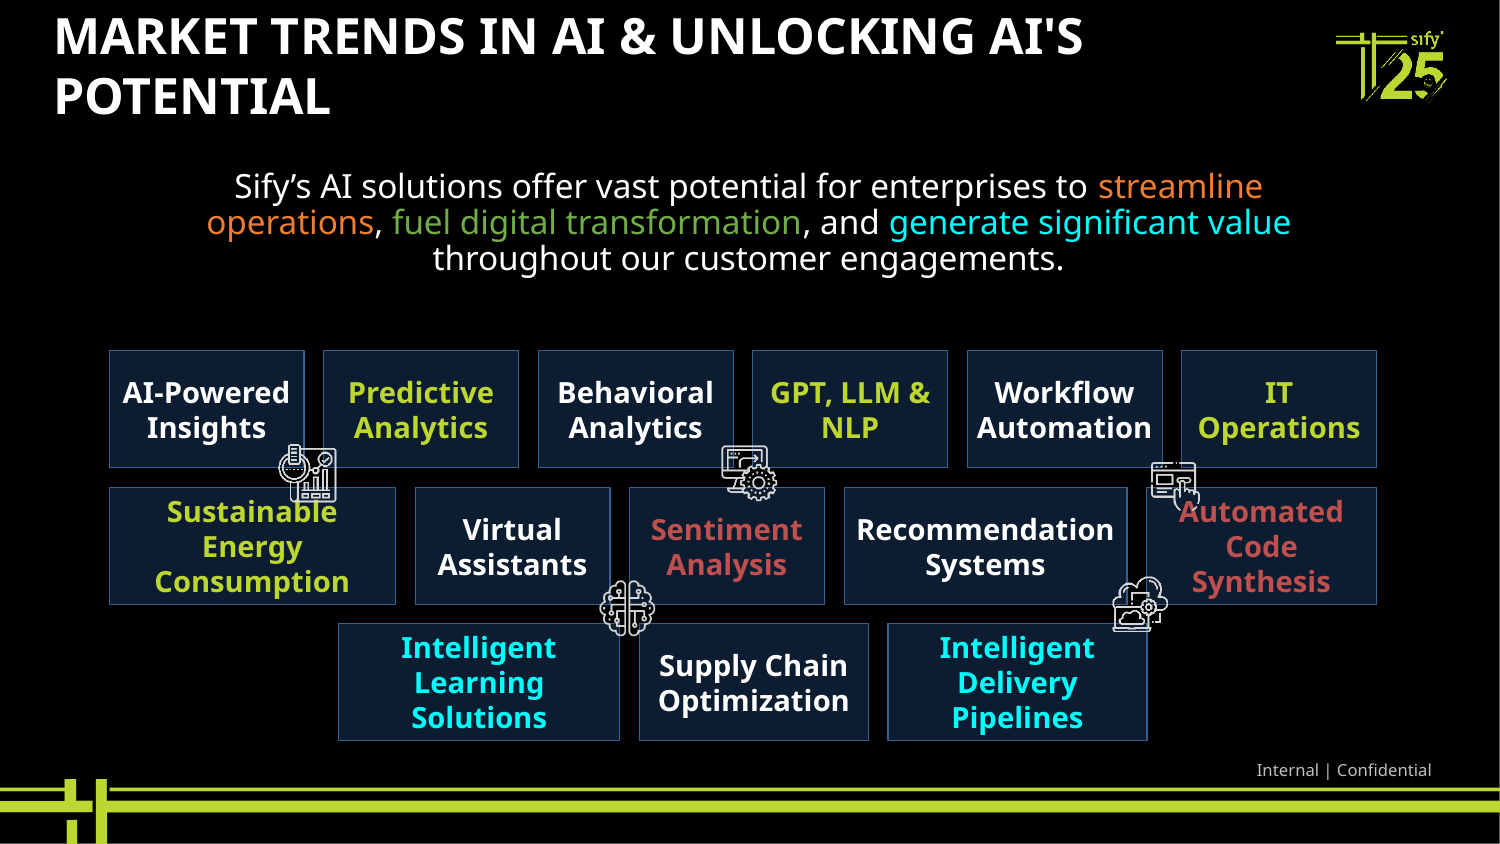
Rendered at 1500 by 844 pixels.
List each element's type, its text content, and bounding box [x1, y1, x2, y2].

picture [1144, 456, 1205, 516]
text_box Sify’s AI solutions offer vast potential for enterprises to streamline operations, fuel digital transformation, and generate significant value throughout our customer engagements. [167, 162, 1331, 305]
picture [0, 779, 1500, 844]
picture [276, 443, 337, 504]
title MARKET TRENDS in AI & Unlocking AI's Potential [53, 27, 1316, 103]
picture [719, 443, 779, 504]
picture [596, 578, 657, 639]
picture [1110, 574, 1171, 635]
picture [1336, 31, 1447, 103]
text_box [52, 350, 1433, 742]
